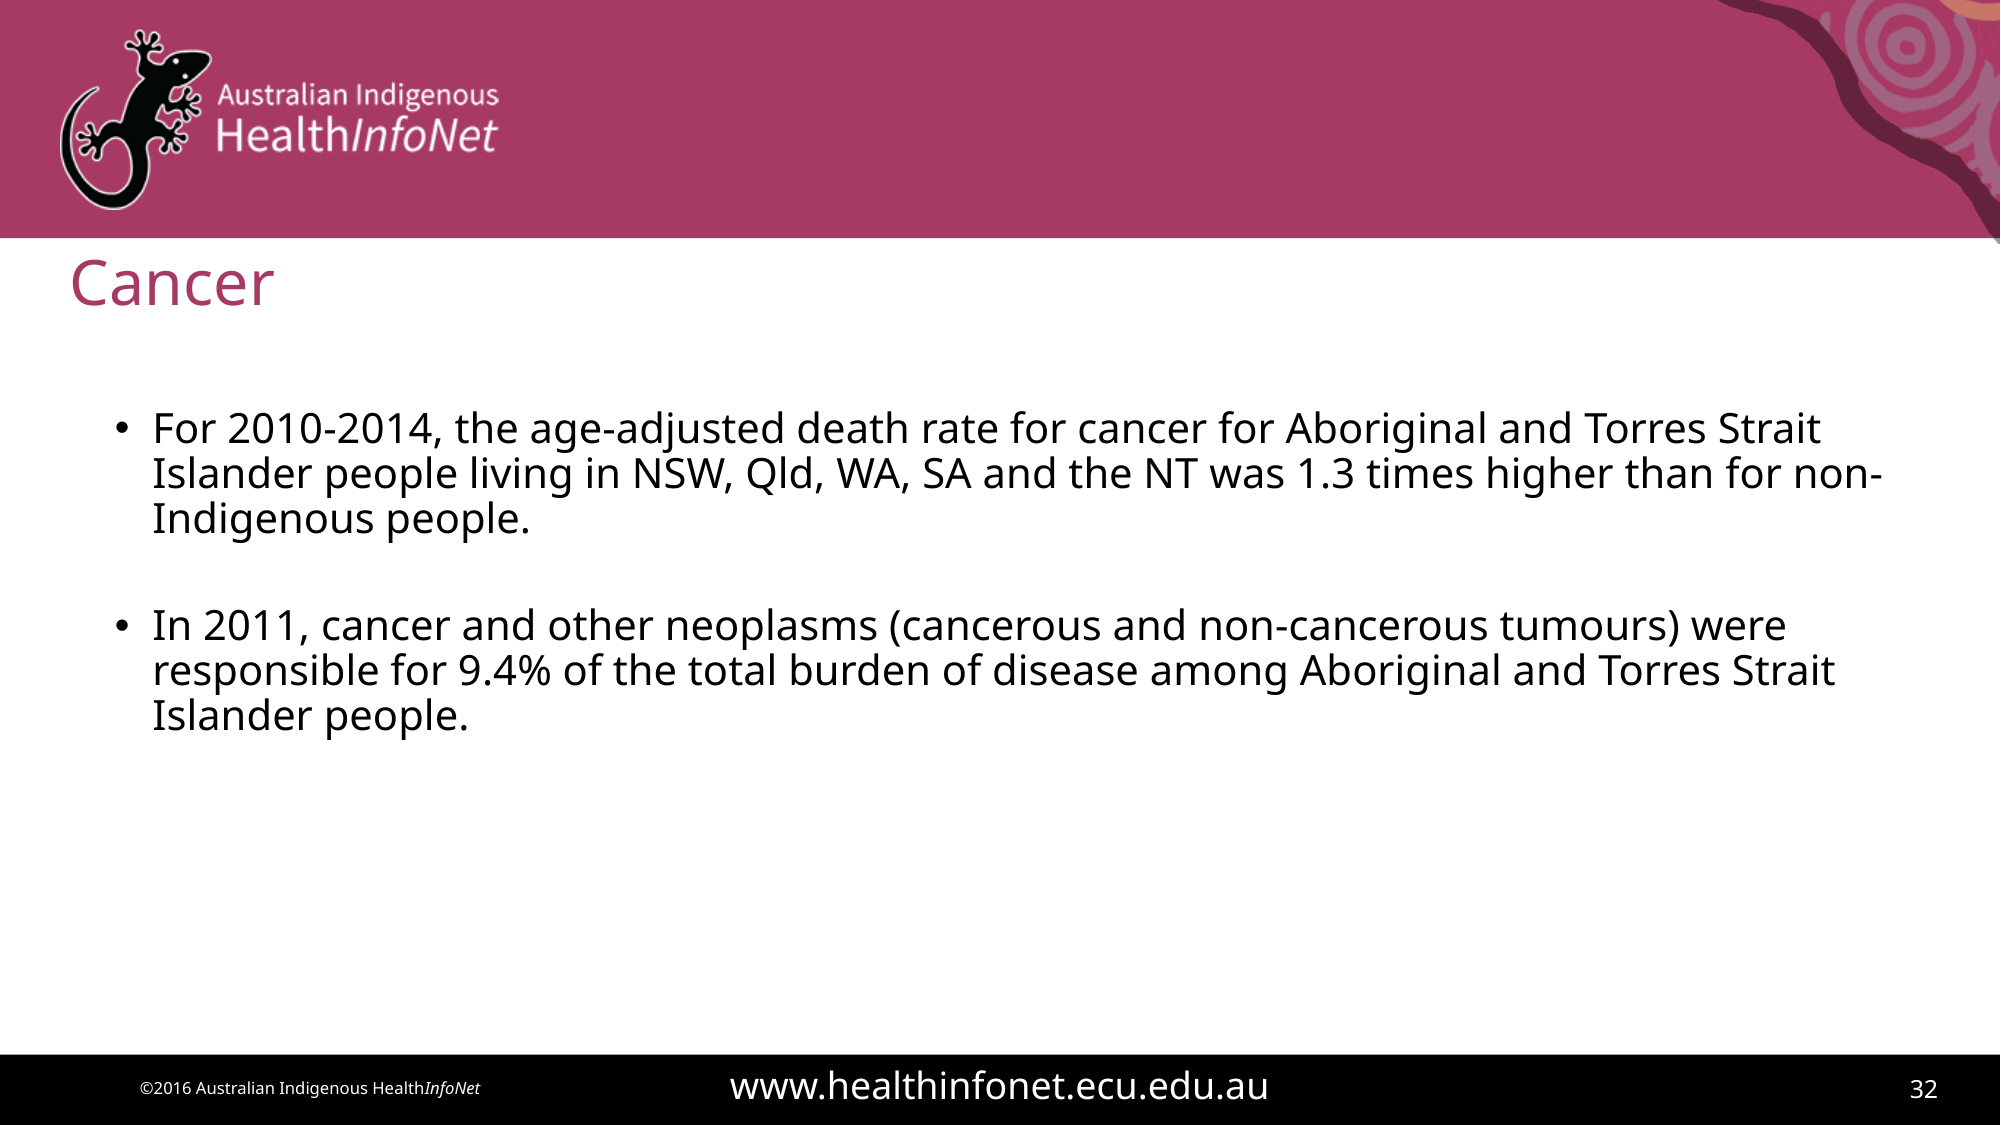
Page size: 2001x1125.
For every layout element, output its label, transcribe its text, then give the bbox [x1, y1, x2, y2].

picture [60, 29, 499, 210]
title Cancer [55, 243, 1945, 327]
list For 2010-2014, the age-adjusted death rate for cancer for Aboriginal and Torres Strait Islander people living in NSW, Qld, WA, SA and the NT was 1.3 times higher than for non-Indigenous people. In 2011, cancer and other neoplasms (cancerous and non-cancerous tumours) were responsible for 9.4% of the total burden of disease among Aboriginal and Torres Strait Islander people. [99, 399, 1900, 1050]
picture [1673, 0, 2000, 279]
